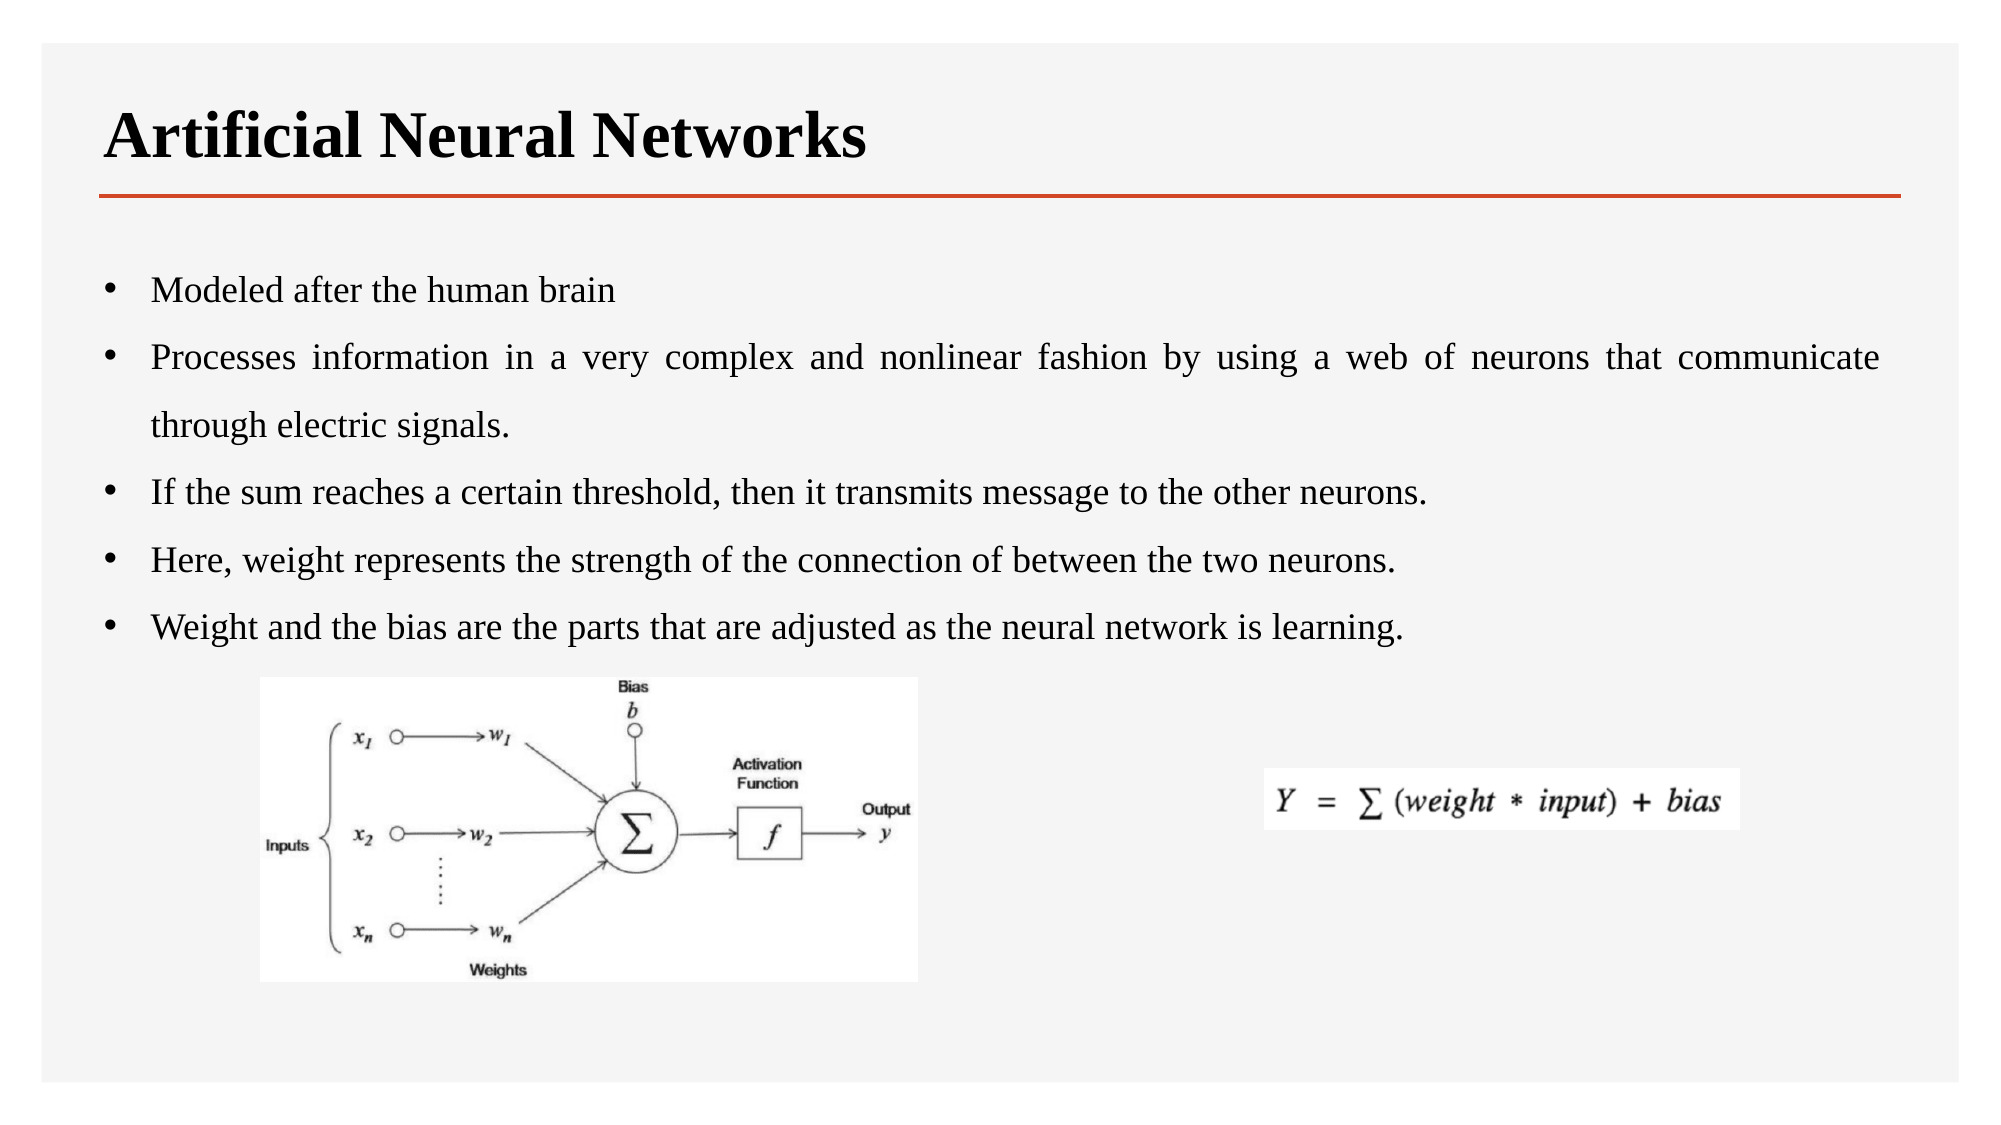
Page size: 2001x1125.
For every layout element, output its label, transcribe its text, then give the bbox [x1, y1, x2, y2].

picture [260, 677, 918, 982]
title Artificial Neural Networks [88, 73, 1217, 179]
picture [1264, 768, 1740, 830]
list Modeled after the human brain Processes information in a very complex and nonlinear fashion by using a web of neurons that communicate through electric signals. If the sum reaches a certain threshold, then it transmits message to the other neurons. Here, weight represents the strength of the connection of between the two neurons. Weight and the bias are the parts that are adjusted as the neural network is learning. [88, 234, 1898, 1052]
